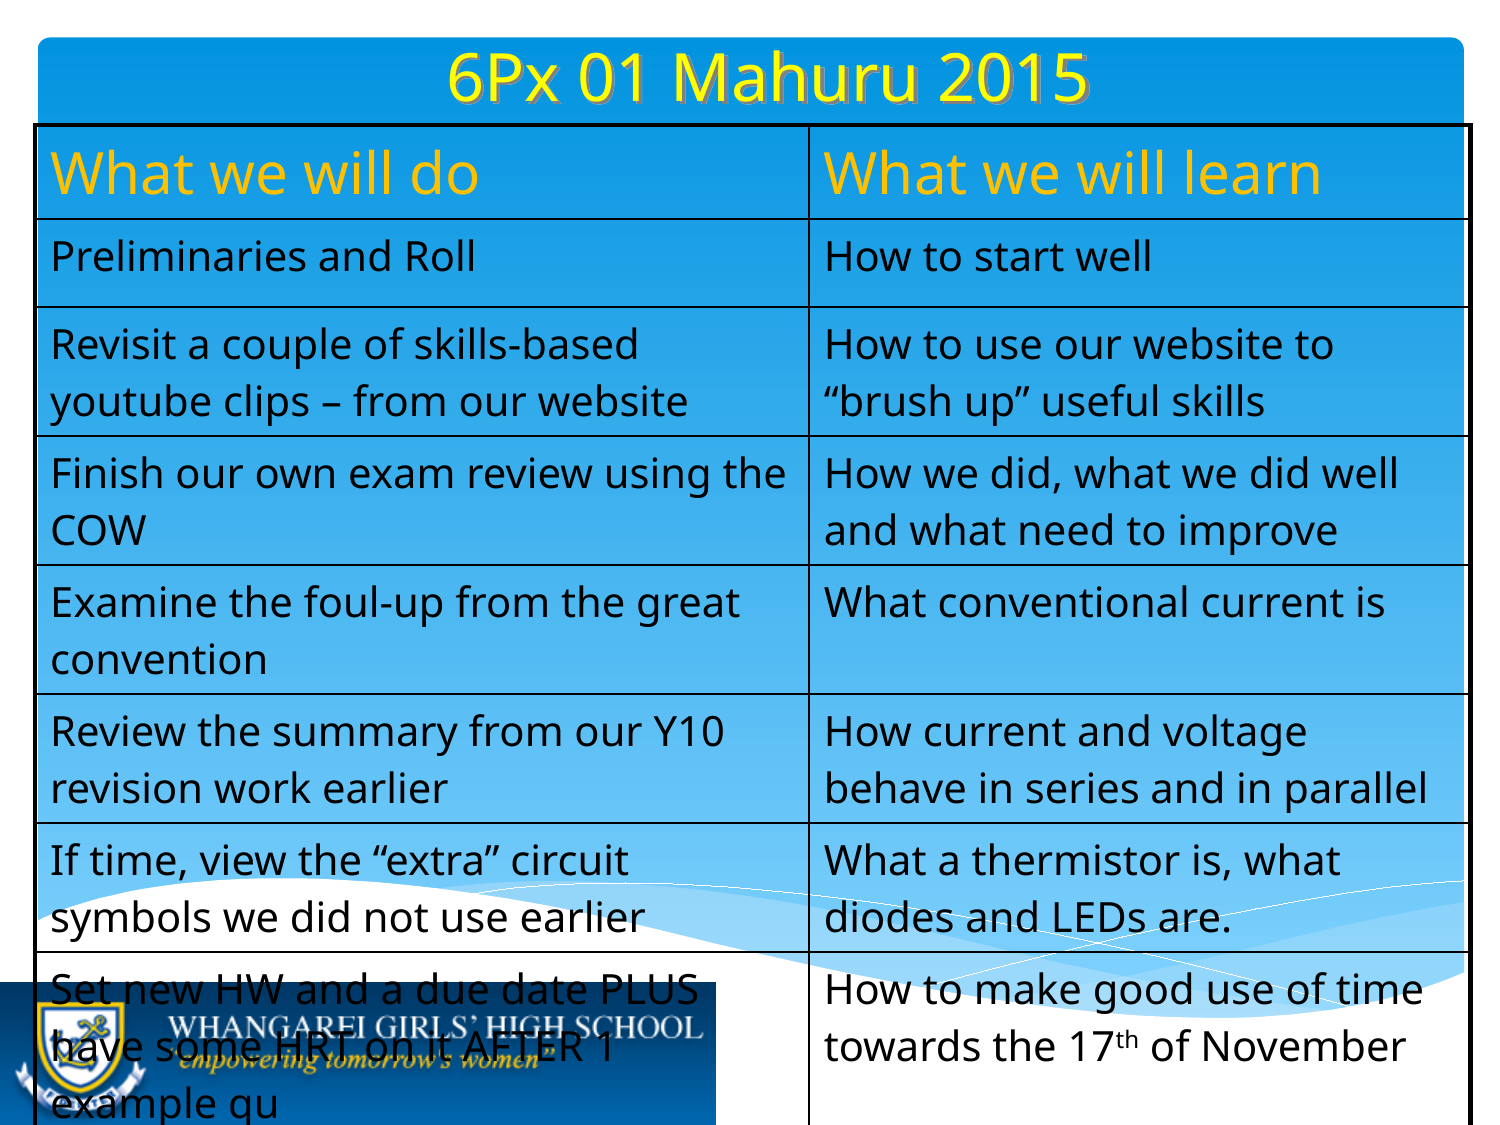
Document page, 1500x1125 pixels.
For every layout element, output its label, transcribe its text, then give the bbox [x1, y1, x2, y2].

table_cell How to use our website to “brush up” useful skills [810, 308, 1468, 435]
table_cell How current and voltage behave in series and in parallel [810, 695, 1468, 822]
table_cell What a thermistor is, what diodes and LEDs are. [810, 824, 1468, 951]
table_cell Examine the foul-up from the great convention [37, 566, 808, 693]
table_header What we will do [37, 127, 808, 218]
table_cell How we did, what we did well and what need to improve [810, 437, 1468, 564]
picture [0, 982, 716, 1125]
table_cell What conventional current is [810, 566, 1468, 693]
table_cell If time, view the “extra” circuit symbols we did not use earlier [37, 824, 808, 951]
text_box 6Px 01 Mahuru 2015 [162, 24, 1375, 123]
table_cell Revisit a couple of skills-based youtube clips – from our website [37, 308, 808, 435]
table_cell How to start well [810, 220, 1468, 306]
table_cell Set new HW and a due date PLUS have some HRT on it AFTER 1 example qu [37, 953, 808, 1125]
table_cell Review the summary from our Y10 revision work earlier [37, 695, 808, 822]
table_cell How to make good use of time towards the 17th of November [810, 953, 1468, 1125]
table_cell Finish our own exam review using the COW [37, 437, 808, 564]
table_cell Preliminaries and Roll [37, 220, 808, 306]
table_header What we will learn [810, 127, 1468, 218]
